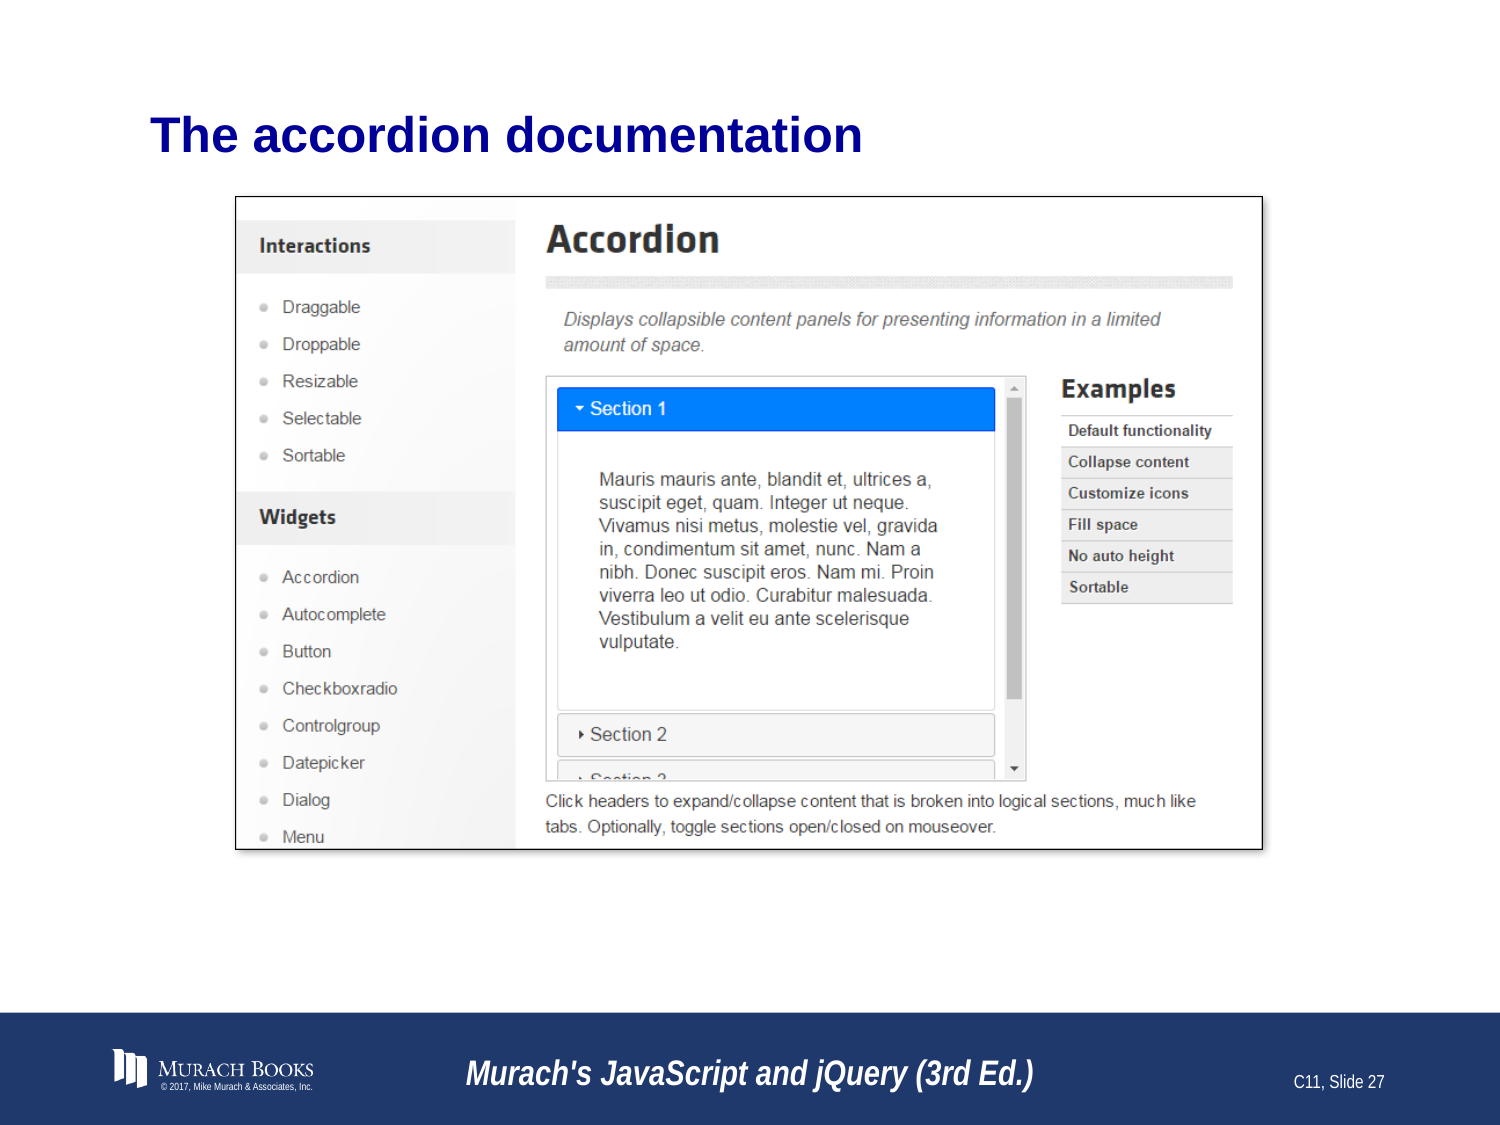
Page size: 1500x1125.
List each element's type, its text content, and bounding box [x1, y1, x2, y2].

footer © 2017, Mike Murach & Associates, Inc. [12, 1025, 463, 1100]
title The accordion documentation [150, 102, 1350, 164]
picture [235, 196, 1263, 851]
slide_number Murach's JavaScript and jQuery (3rd Ed.) [463, 1025, 1050, 1100]
slide_number C11, Slide 27 [1087, 1025, 1400, 1100]
